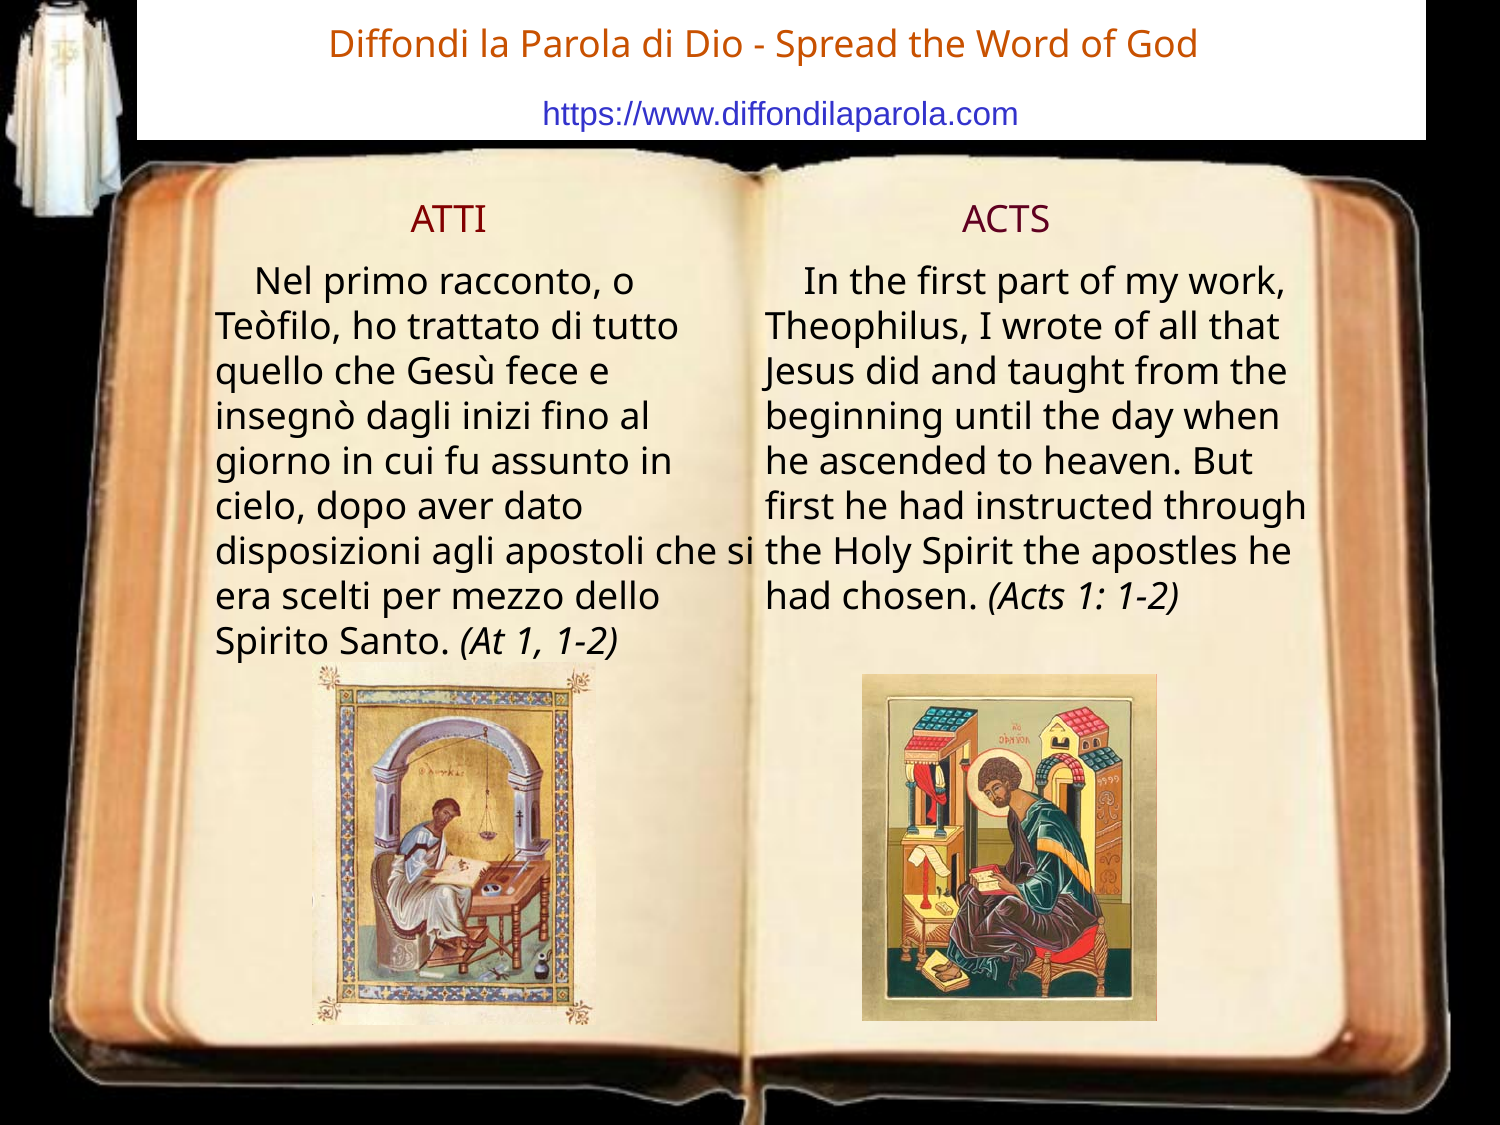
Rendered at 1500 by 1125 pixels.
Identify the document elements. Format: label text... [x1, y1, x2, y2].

text_box Diffondi la Parola di Dio - Spread the Word of God https://www.diffondilaparola.com [137, 0, 1425, 140]
text_box ACTS [749, 187, 1263, 248]
picture [0, 0, 1500, 1125]
text_box Nel primo racconto, o Teòfilo, ho trattato di tutto quello che Gesù fece e insegnò dagli inizi fino al giorno in cui fu assunto in cielo, dopo aver dato disposizioni agli apostoli che si era scelti per mezzo dello Spirito Santo. (At 1, 1-2) [200, 249, 775, 670]
text_box ATTI [162, 187, 725, 248]
text_box In the first part of my work, Theophilus, I wrote of all that Jesus did and taught from the beginning until the day when he ascended to heaven. But first he had instructed through the Holy Spirit the apostles he had chosen. (Acts 1: 1-2) [749, 249, 1338, 625]
